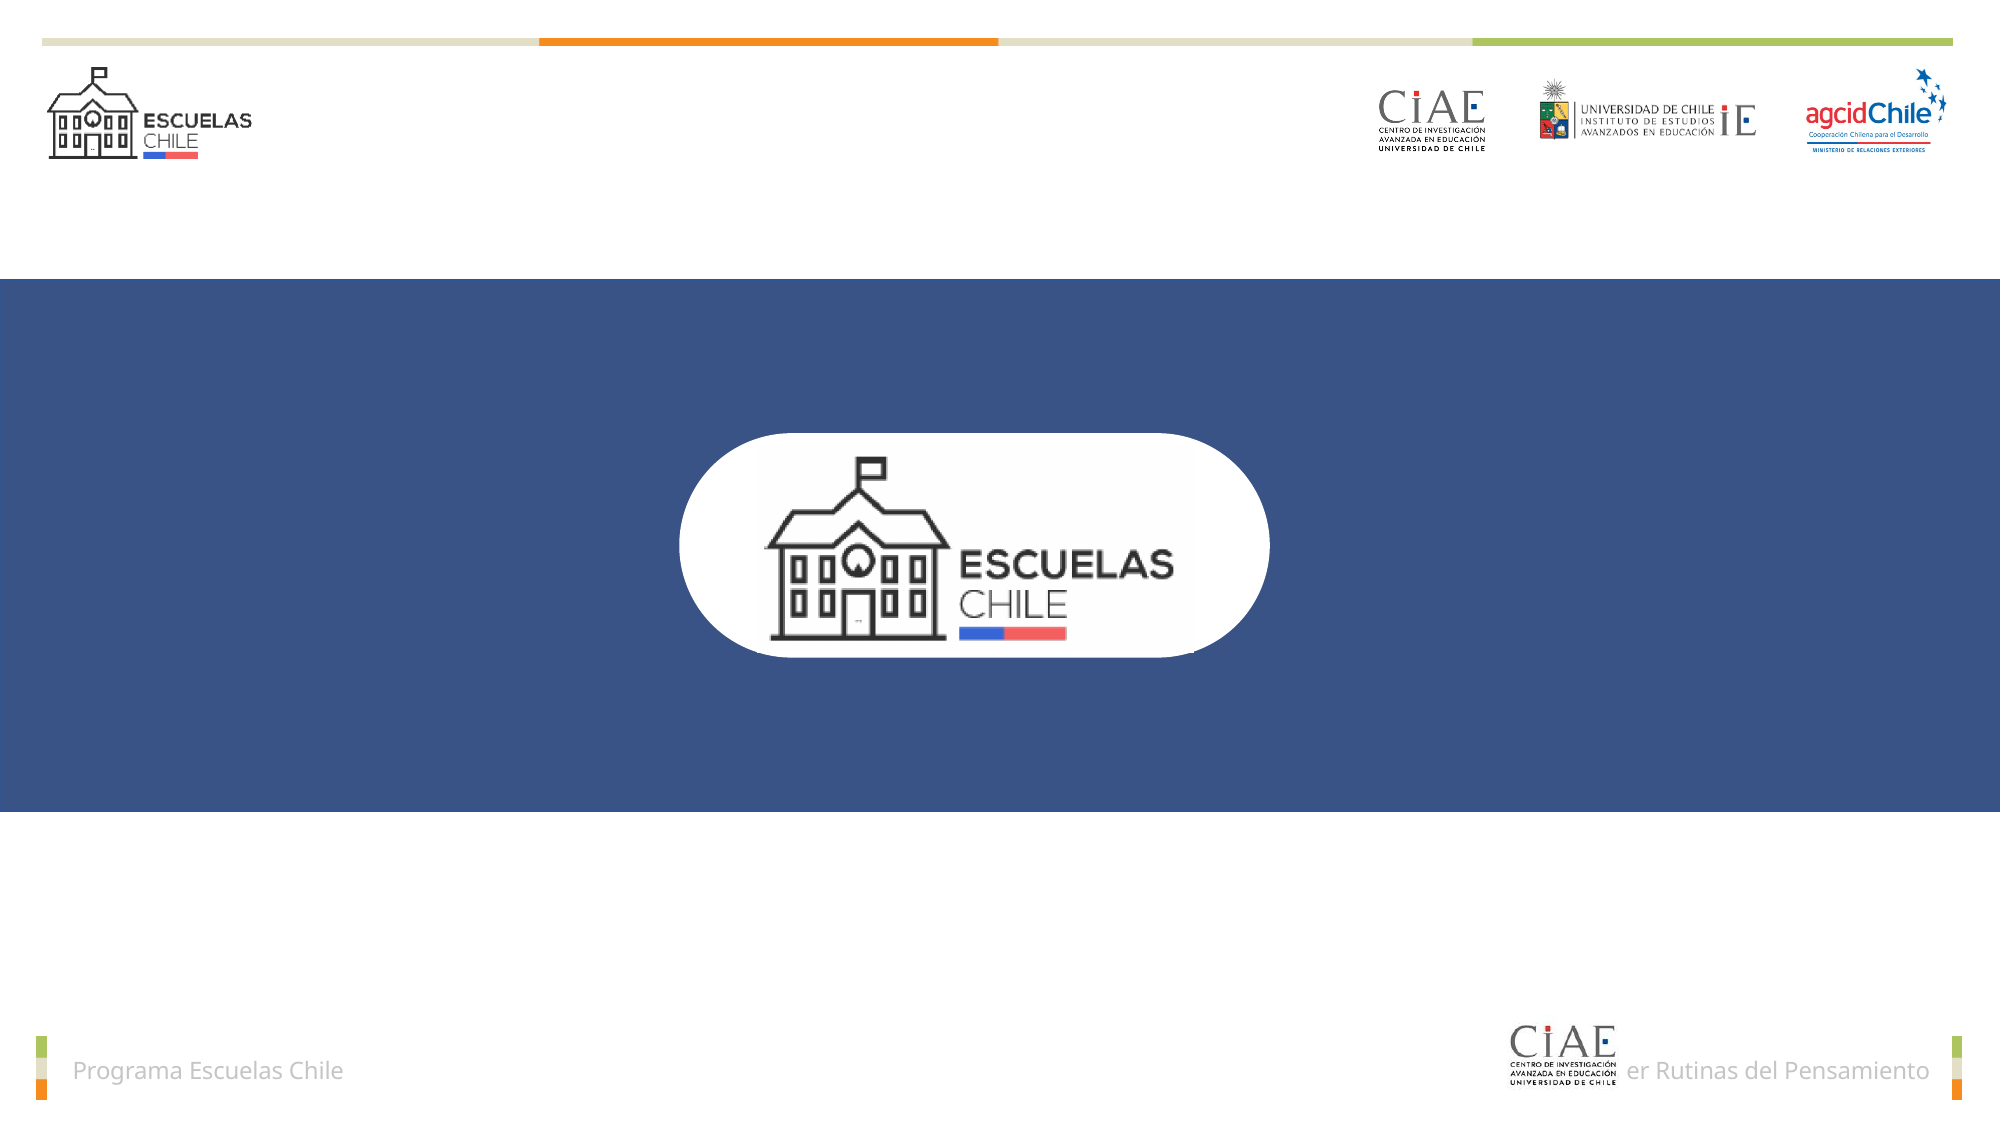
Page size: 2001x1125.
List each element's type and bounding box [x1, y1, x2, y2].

text_box [0, 279, 2000, 812]
text_box [679, 433, 1270, 653]
picture [1500, 1015, 1625, 1095]
text_box [759, 653, 1190, 658]
picture [36, 1036, 47, 1100]
picture [1952, 1036, 1962, 1100]
picture [42, 38, 1953, 46]
picture [1369, 65, 1950, 161]
picture [757, 444, 1195, 653]
picture [46, 67, 253, 159]
